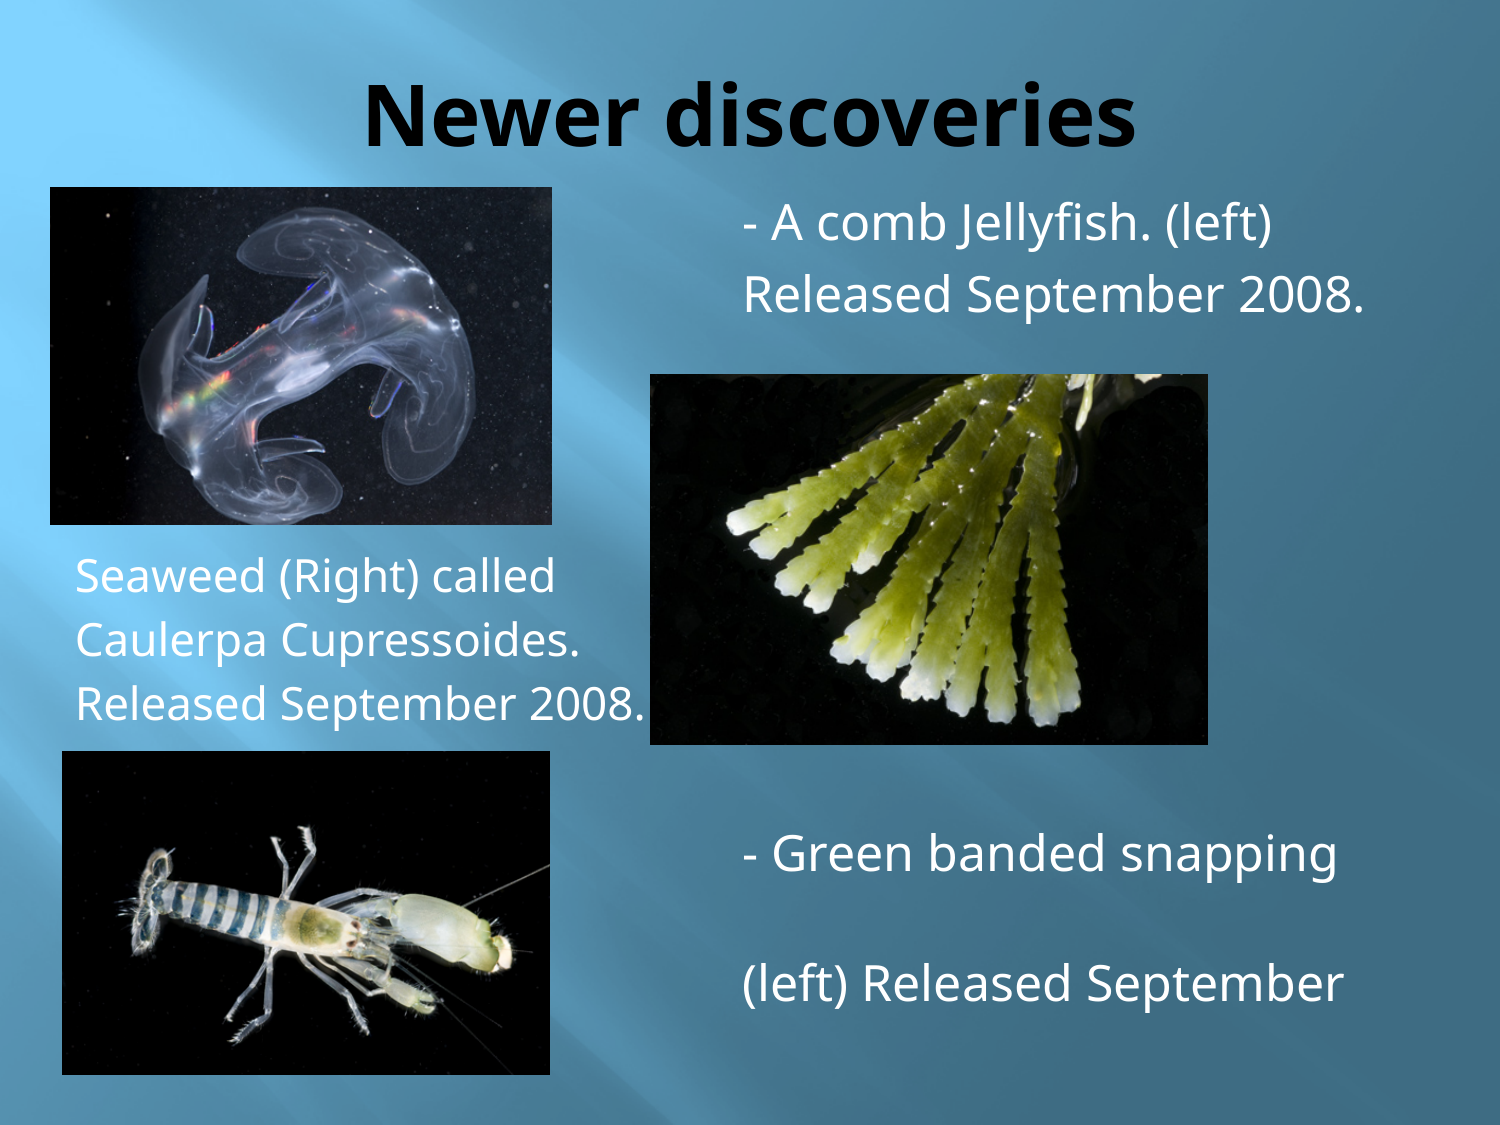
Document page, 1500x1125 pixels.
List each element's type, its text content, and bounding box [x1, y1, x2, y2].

list - A comb Jellyfish. (left) Released September 2008. - Seaweed (Right) called Caulerpa Cupressoides. Released September 2008. - Green banded snapping shrimp. (left) Released September 2008. [37, 174, 1463, 1088]
title Newer discoveries [75, 37, 1425, 174]
picture [49, 187, 553, 526]
picture [62, 751, 551, 1076]
picture [649, 374, 1208, 746]
